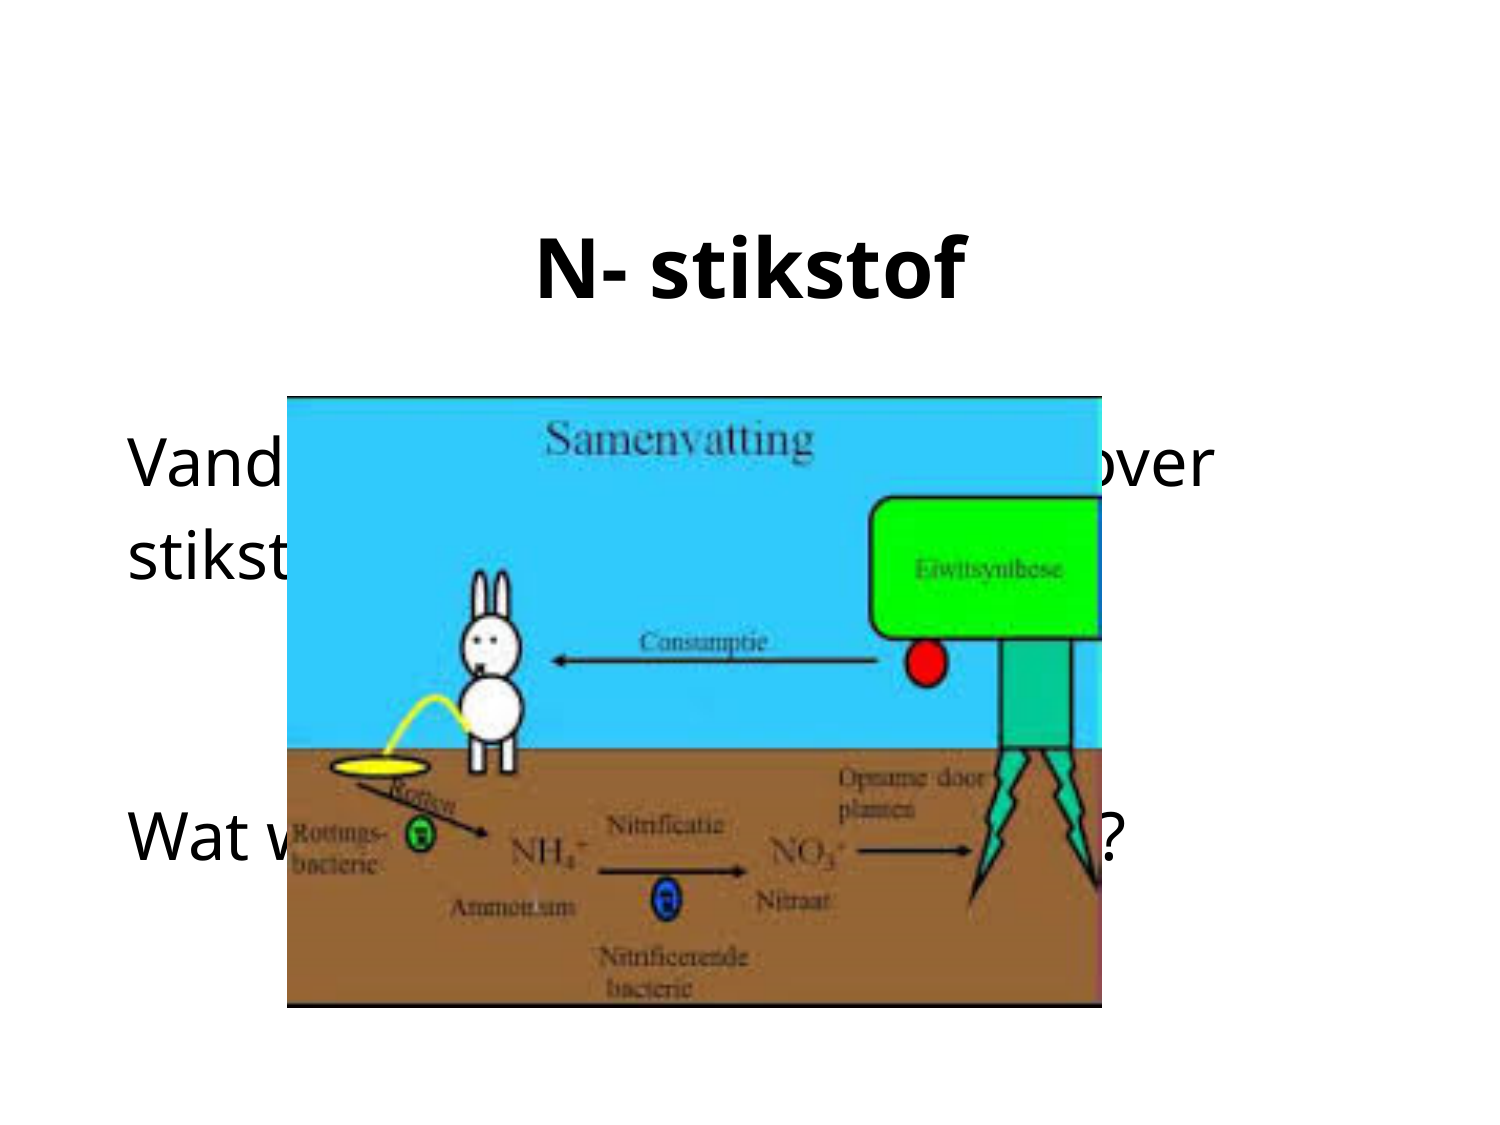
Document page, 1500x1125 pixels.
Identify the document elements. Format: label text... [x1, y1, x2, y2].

title N- stikstof [283, 184, 1217, 347]
list Vandaag gaan we het hebben over stikstof. Wat weten jullie al over stikstof? [112, 412, 281, 992]
list Vandaag gaan we het hebben over stikstof. Wat weten jullie al over stikstof? [1107, 412, 1376, 992]
picture [286, 396, 1102, 1008]
